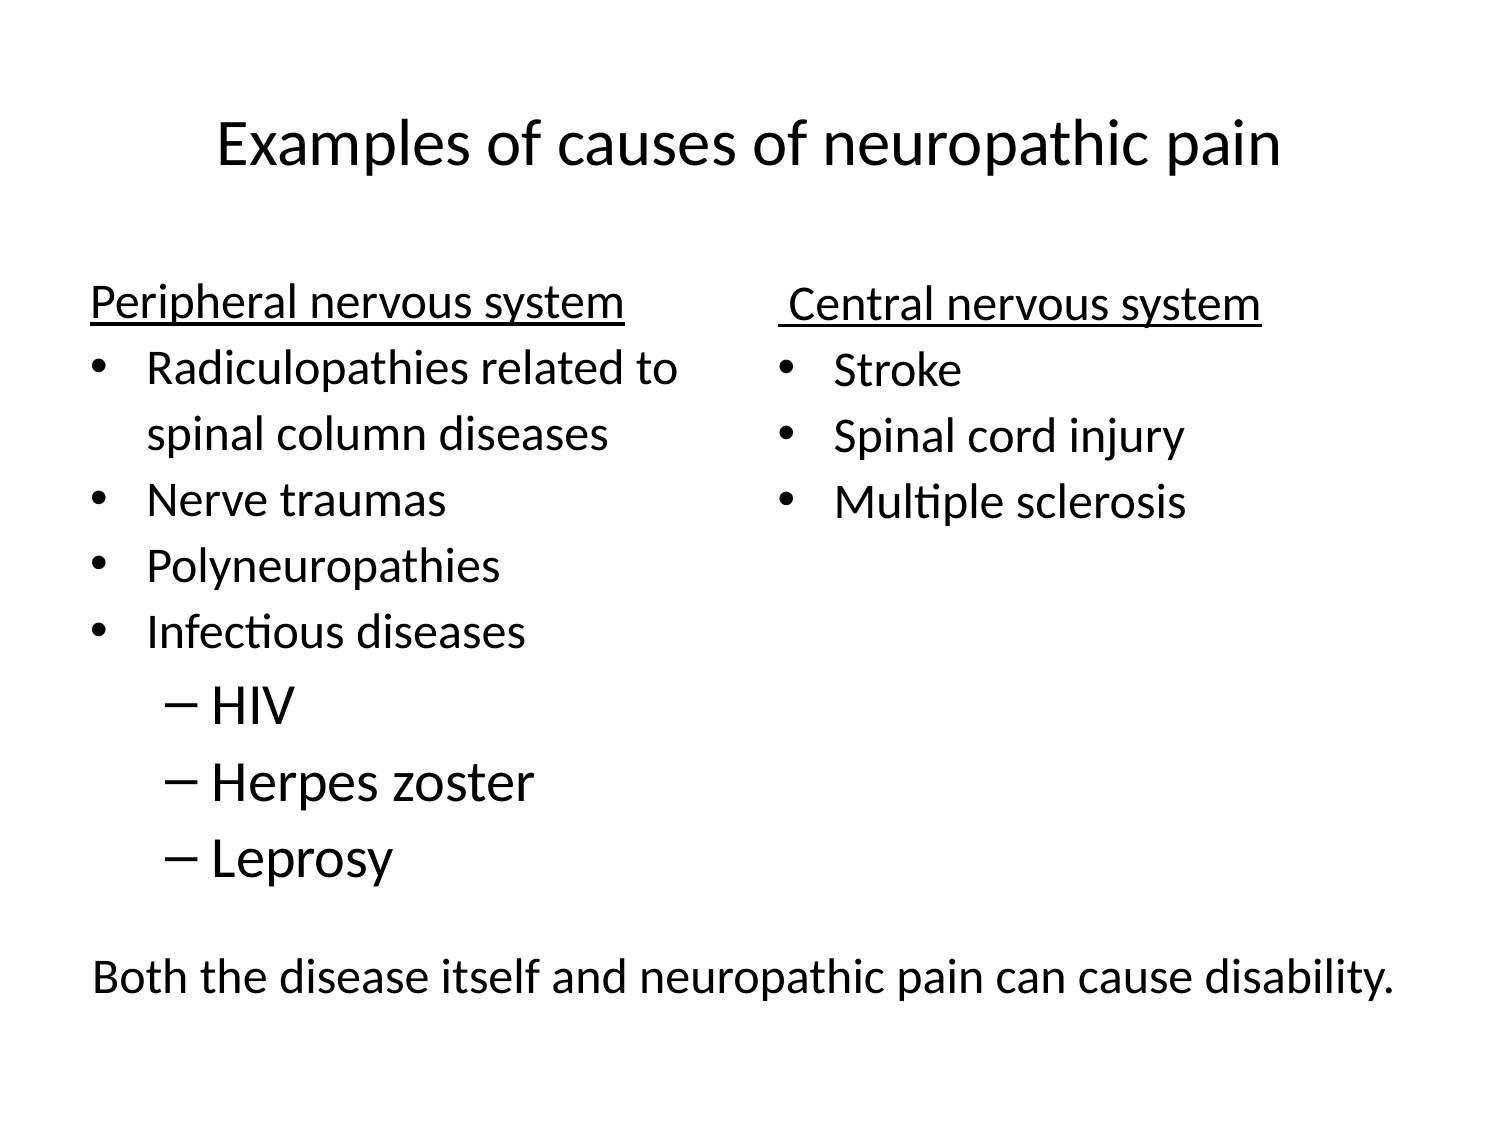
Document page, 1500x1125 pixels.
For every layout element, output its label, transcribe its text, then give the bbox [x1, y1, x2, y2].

list Peripheral nervous system Radiculopathies related to spinal column diseases Nerve traumas Polyneuropathies Infectious diseases HIV Herpes zoster Leprosy [74, 255, 738, 1118]
title Examples of causes of neuropathic pain [74, 44, 1426, 233]
list Central nervous system Stroke Spinal cord injury Multiple sclerosis [762, 256, 1426, 1095]
text_box Both the disease itself and neuropathic pain can cause disability. [77, 935, 1411, 1011]
